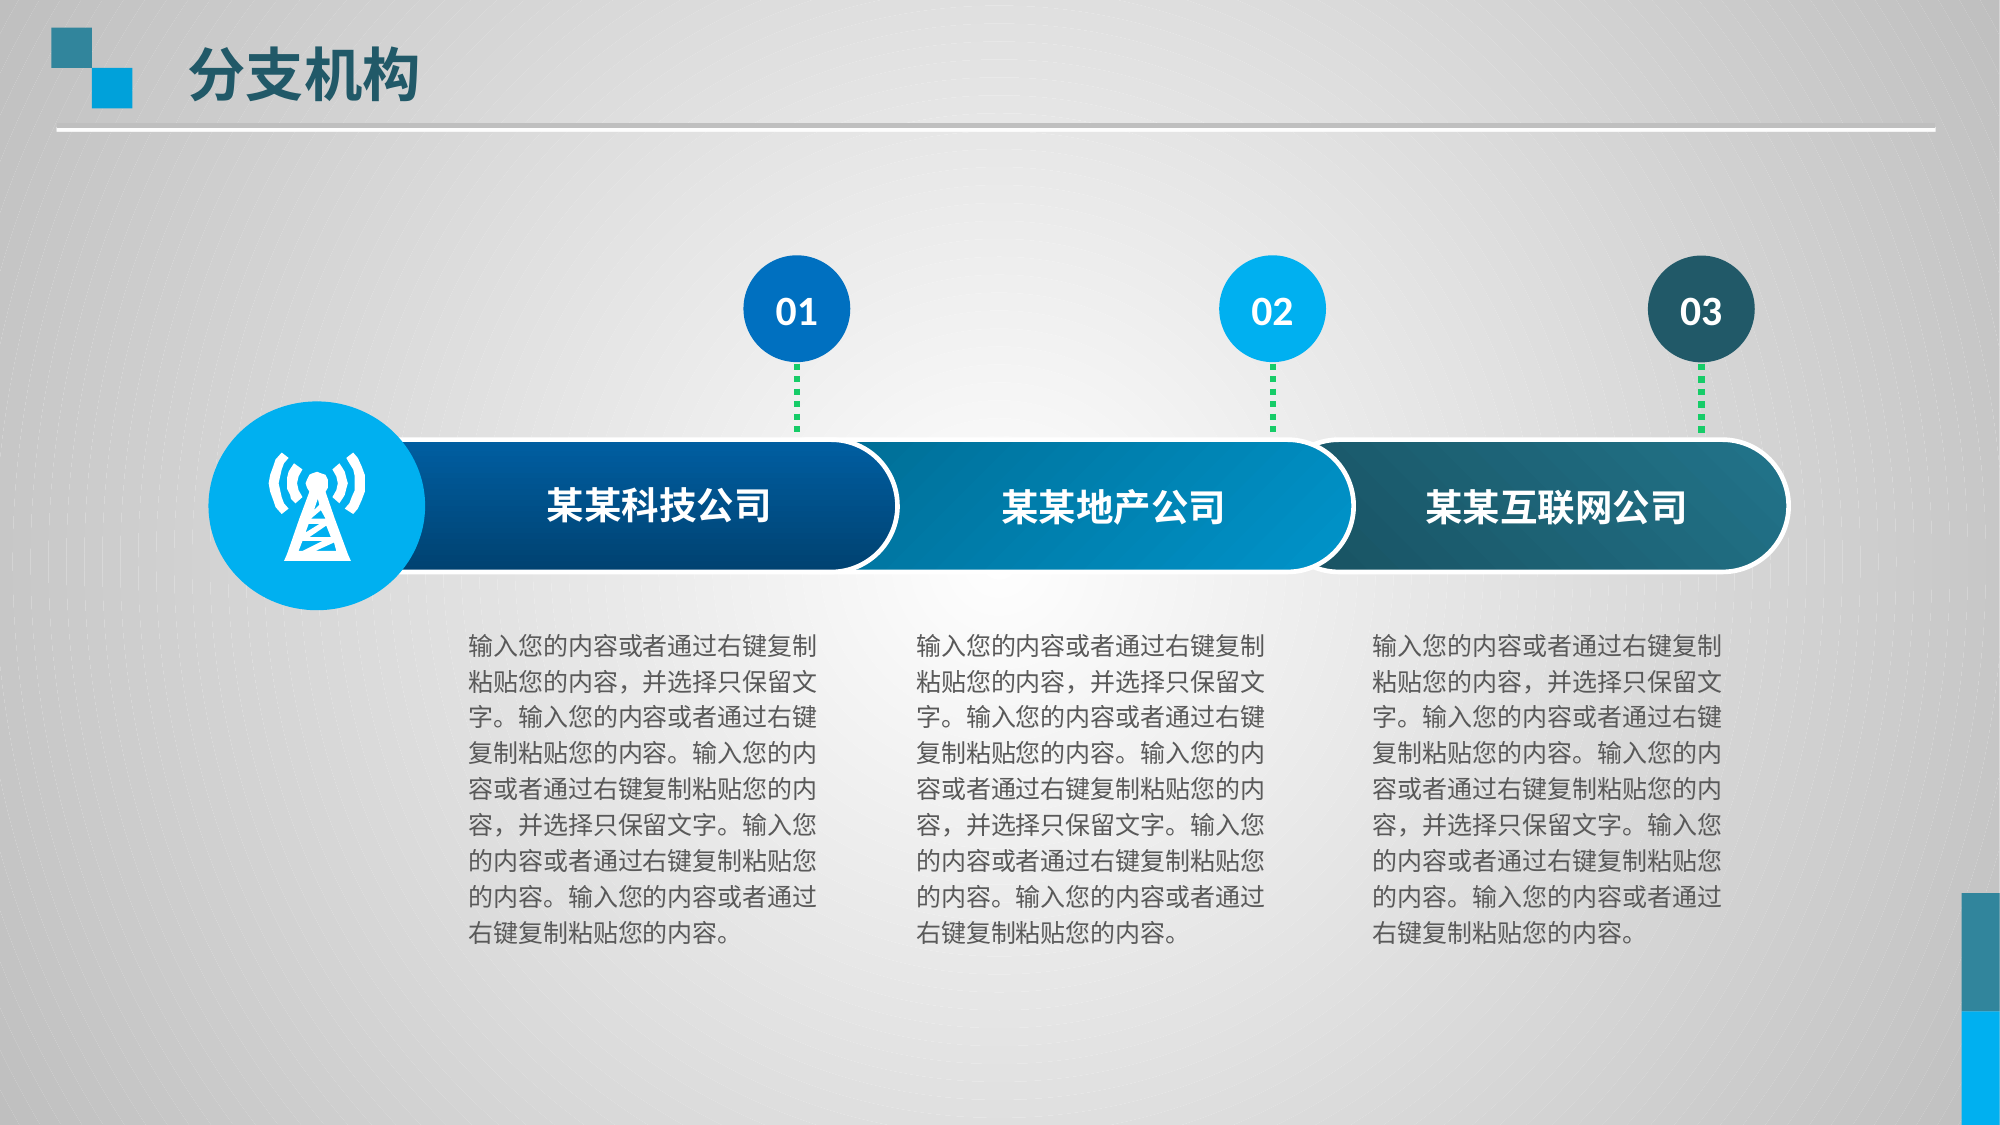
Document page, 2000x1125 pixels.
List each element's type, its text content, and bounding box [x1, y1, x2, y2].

text_box 分支机构 [173, 30, 611, 116]
text_box 输入您的内容或者通过右键复制粘贴您的内容，并选择只保留文字。输入您的内容或者通过右键复制粘贴您的内容。输入您的内容或者通过右键复制粘贴您的内容，并选择只保留文字。输入您的内容或者通过右键复制粘贴您的内容。输入您的内容或者通过右键复制粘贴您的内容。 [901, 616, 1299, 991]
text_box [1218, 255, 1327, 438]
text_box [208, 401, 898, 611]
text_box 输入您的内容或者通过右键复制粘贴您的内容，并选择只保留文字。输入您的内容或者通过右键复制粘贴您的内容。输入您的内容或者通过右键复制粘贴您的内容，并选择只保留文字。输入您的内容或者通过右键复制粘贴您的内容。输入您的内容或者通过右键复制粘贴您的内容。 [453, 619, 851, 991]
text_box 输入您的内容或者通过右键复制粘贴您的内容，并选择只保留文字。输入您的内容或者通过右键复制粘贴您的内容。输入您的内容或者通过右键复制粘贴您的内容，并选择只保留文字。输入您的内容或者通过右键复制粘贴您的内容。输入您的内容或者通过右键复制粘贴您的内容。 [1357, 616, 1755, 991]
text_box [903, 439, 1354, 573]
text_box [743, 255, 851, 399]
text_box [1354, 439, 1789, 573]
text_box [1647, 255, 1755, 438]
